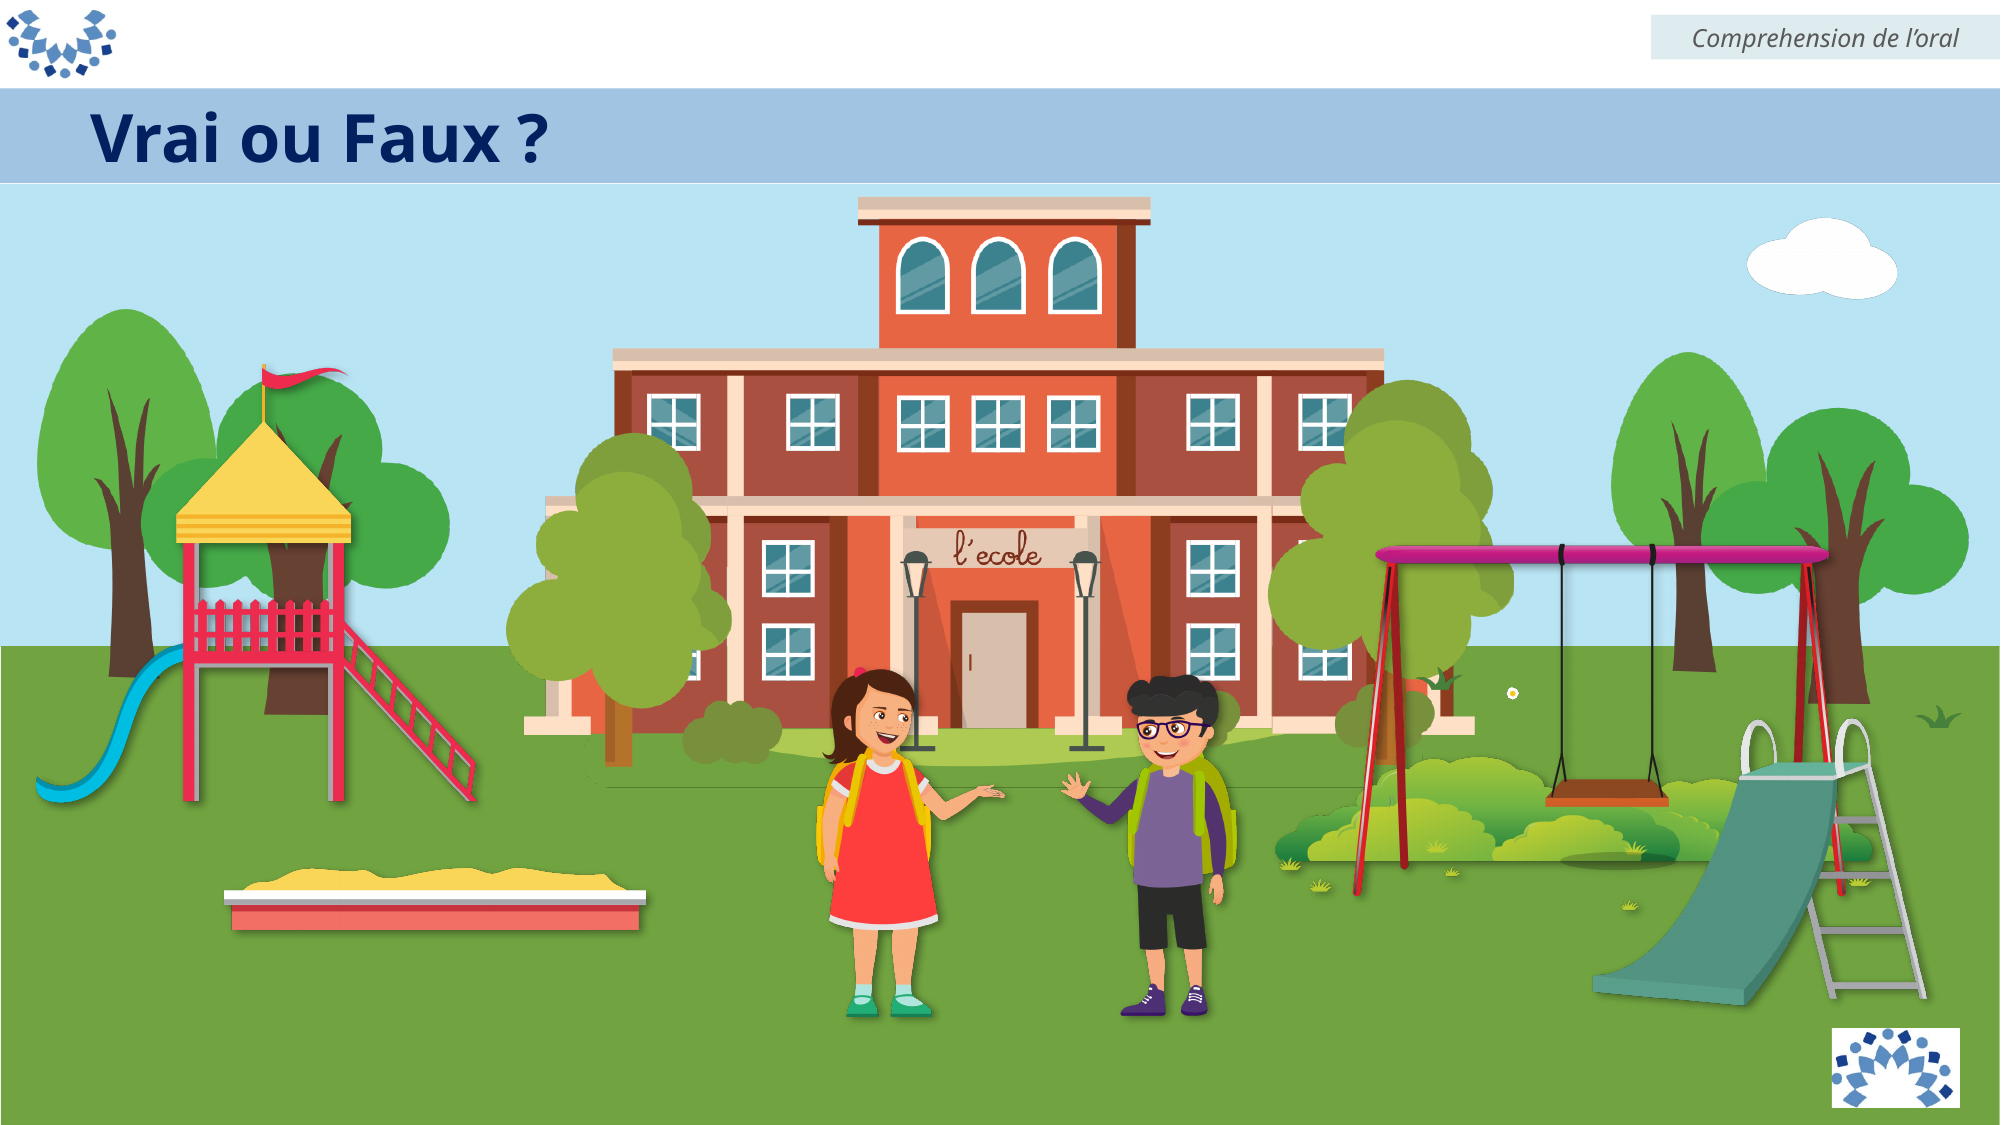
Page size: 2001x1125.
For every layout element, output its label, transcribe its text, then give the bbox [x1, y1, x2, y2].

picture [0, 184, 2000, 1125]
picture [0, 10, 121, 82]
text_box Comprehension de l’oral [1651, 14, 2000, 60]
text_box Vrai ou Faux ? [0, 88, 2000, 184]
